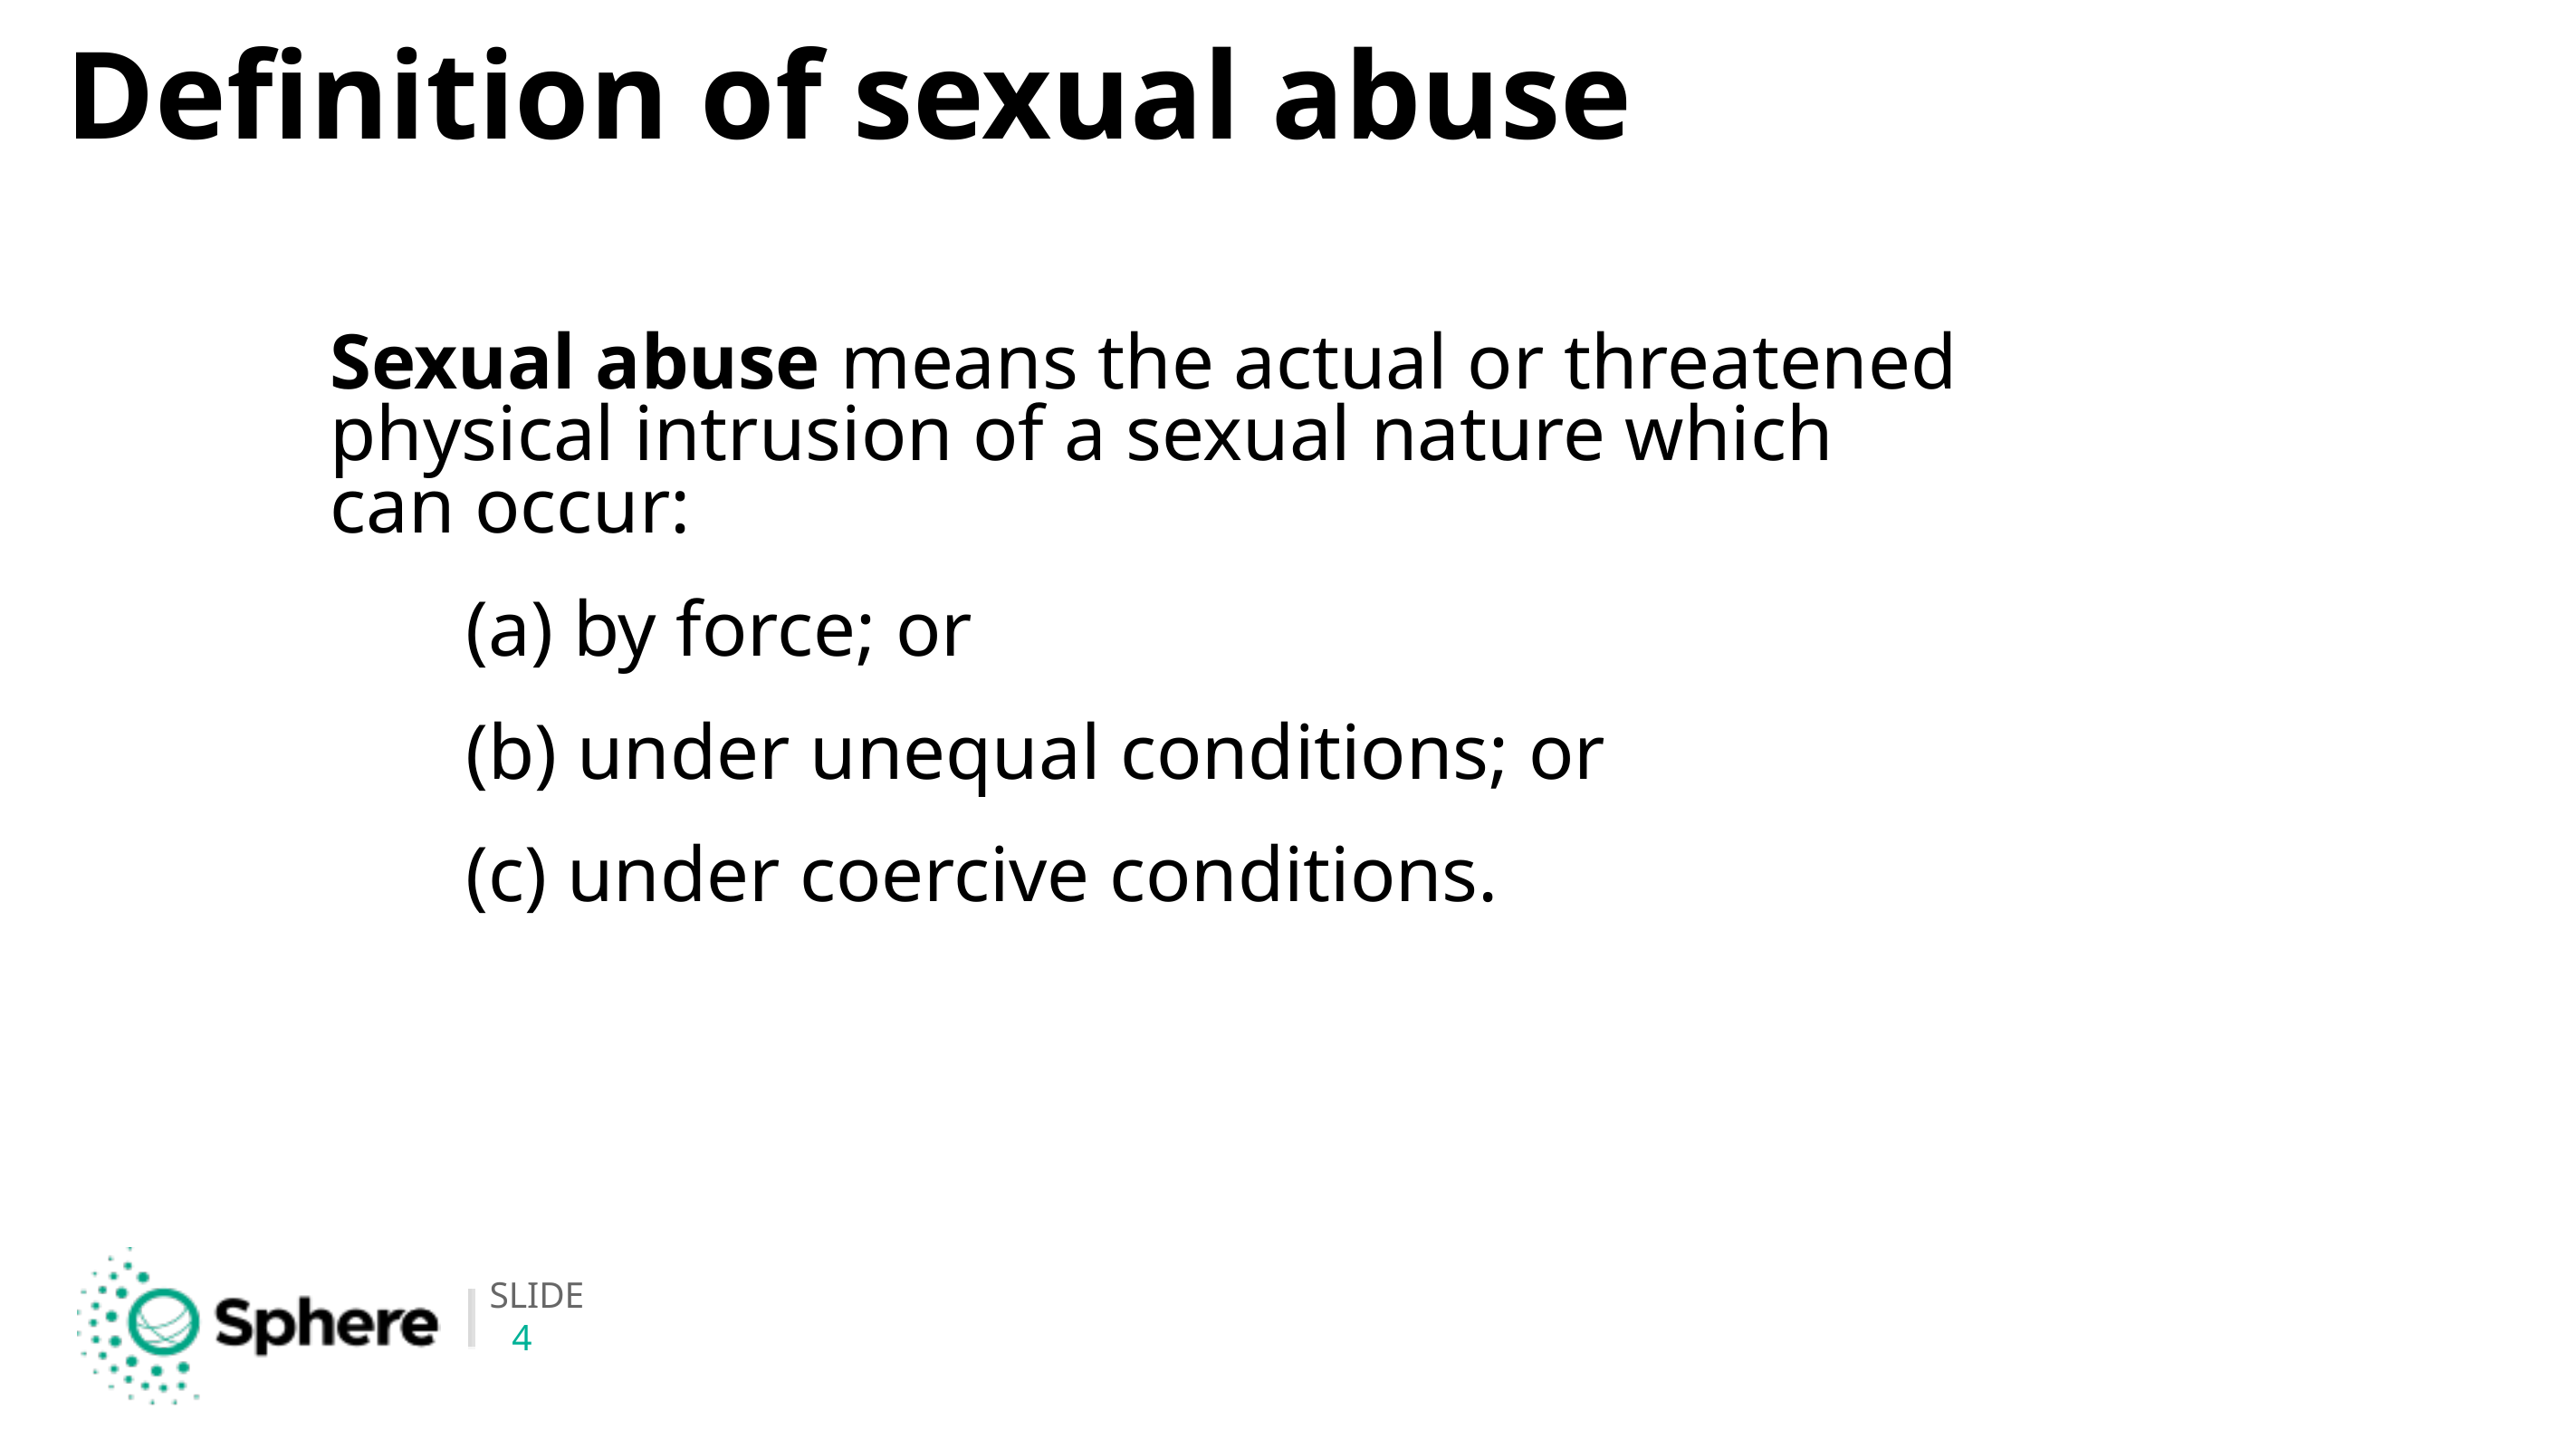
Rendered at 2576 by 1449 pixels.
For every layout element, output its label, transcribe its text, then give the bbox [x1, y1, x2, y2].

list Sexual abuse means the actual or threatened physical intrusion of a sexual nature which can occur: (a) by force; or (b) under unequal conditions; or (c) under coercive conditions. [321, 322, 1984, 1164]
slide_number 4 [503, 1307, 568, 1369]
picture [468, 1289, 479, 1349]
picture [77, 1247, 441, 1407]
title Definition of sexual abuse [57, 10, 2131, 179]
